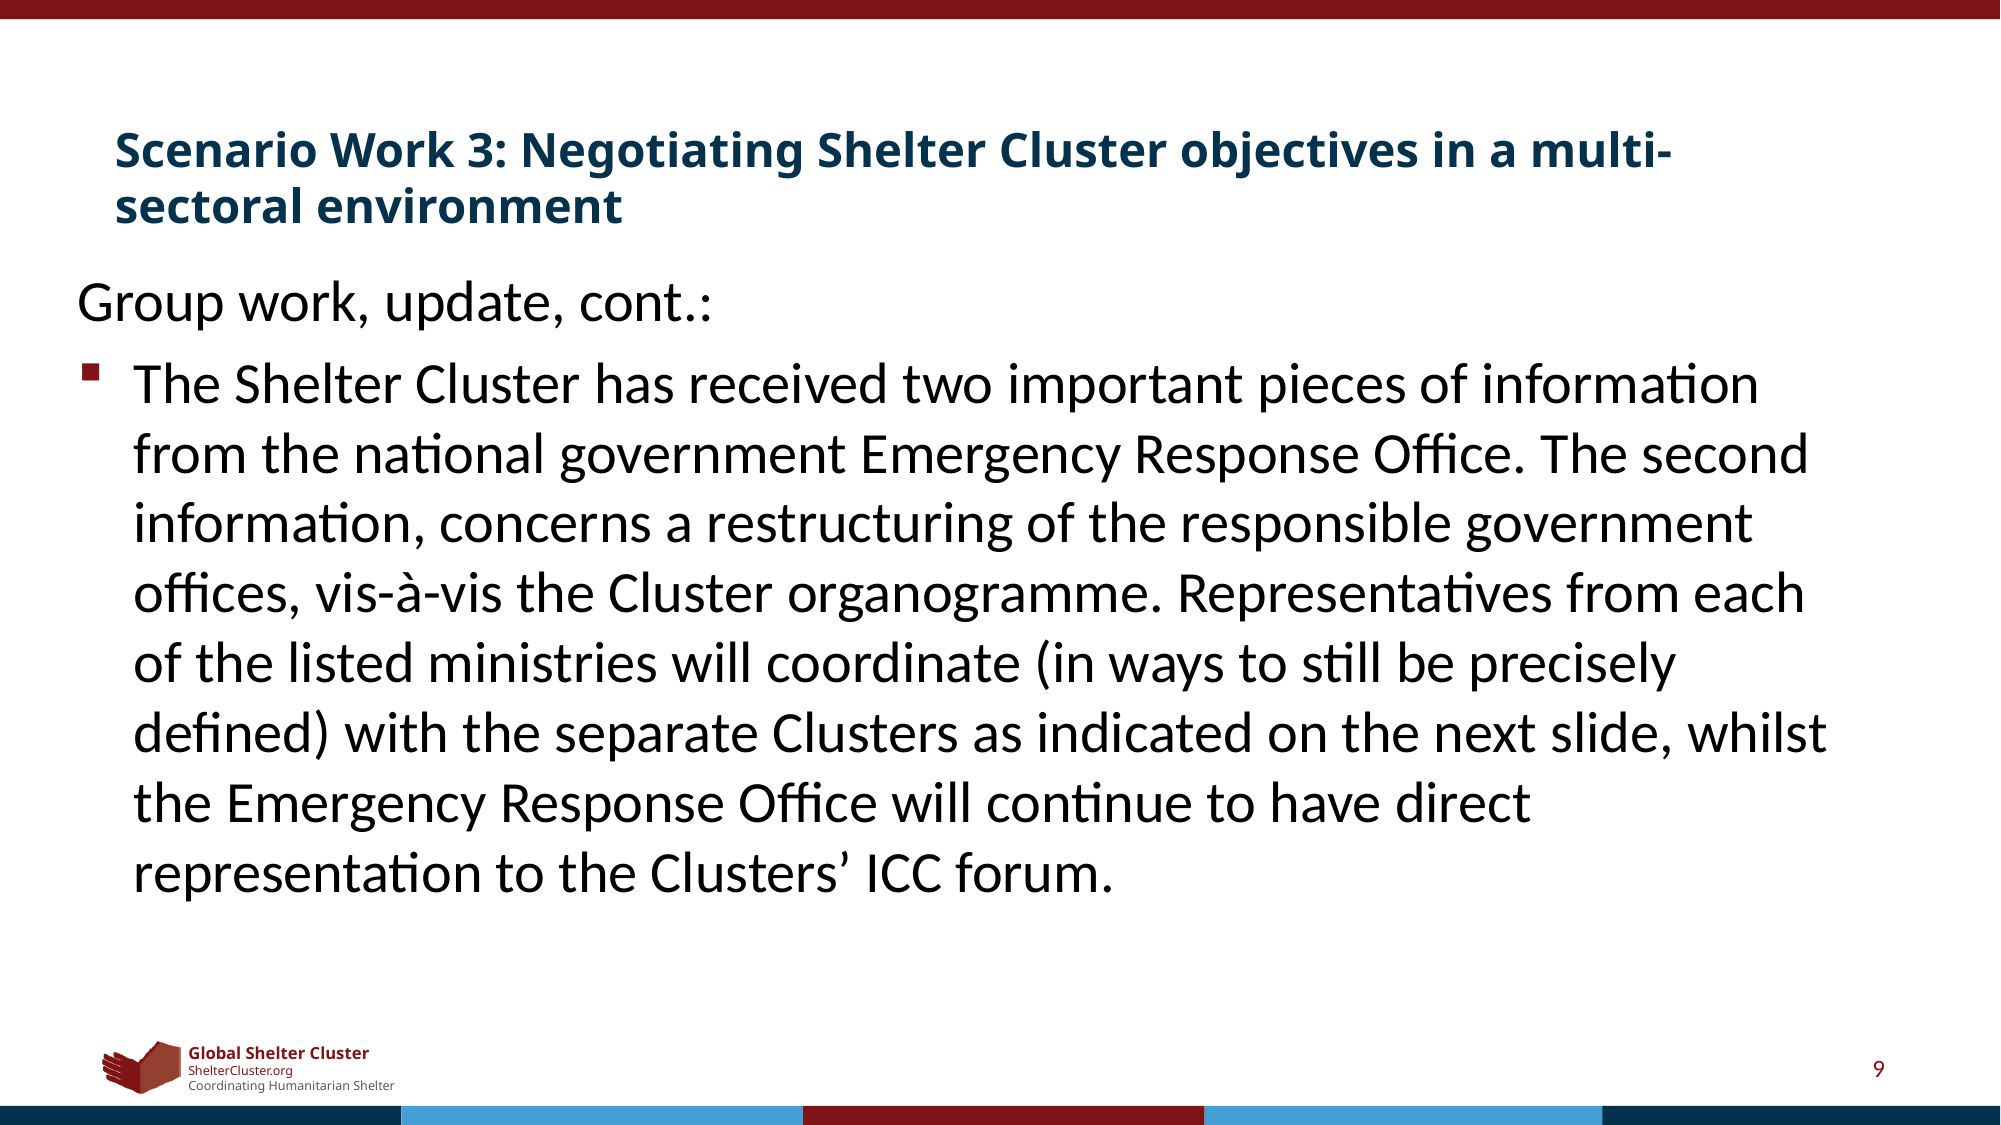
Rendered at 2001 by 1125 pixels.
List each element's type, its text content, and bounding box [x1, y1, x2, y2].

list Group work, update, cont.: The Shelter Cluster has received two important pieces of information from the national government Emergency Response Office. The second information, concerns a restructuring of the responsible government offices, vis-à-vis the Cluster organogramme. Representatives from each of the listed ministries will coordinate (in ways to still be precisely defined) with the separate Clusters as indicated on the next slide, whilst the Emergency Response Office will continue to have direct representation to the Clusters’ ICC forum. [62, 255, 1863, 520]
title Scenario Work 3: Negotiating Shelter Cluster objectives in a multi-sectoral environment [99, 111, 1863, 255]
slide_number 9 [1433, 1037, 1900, 1098]
picture [102, 1041, 181, 1094]
